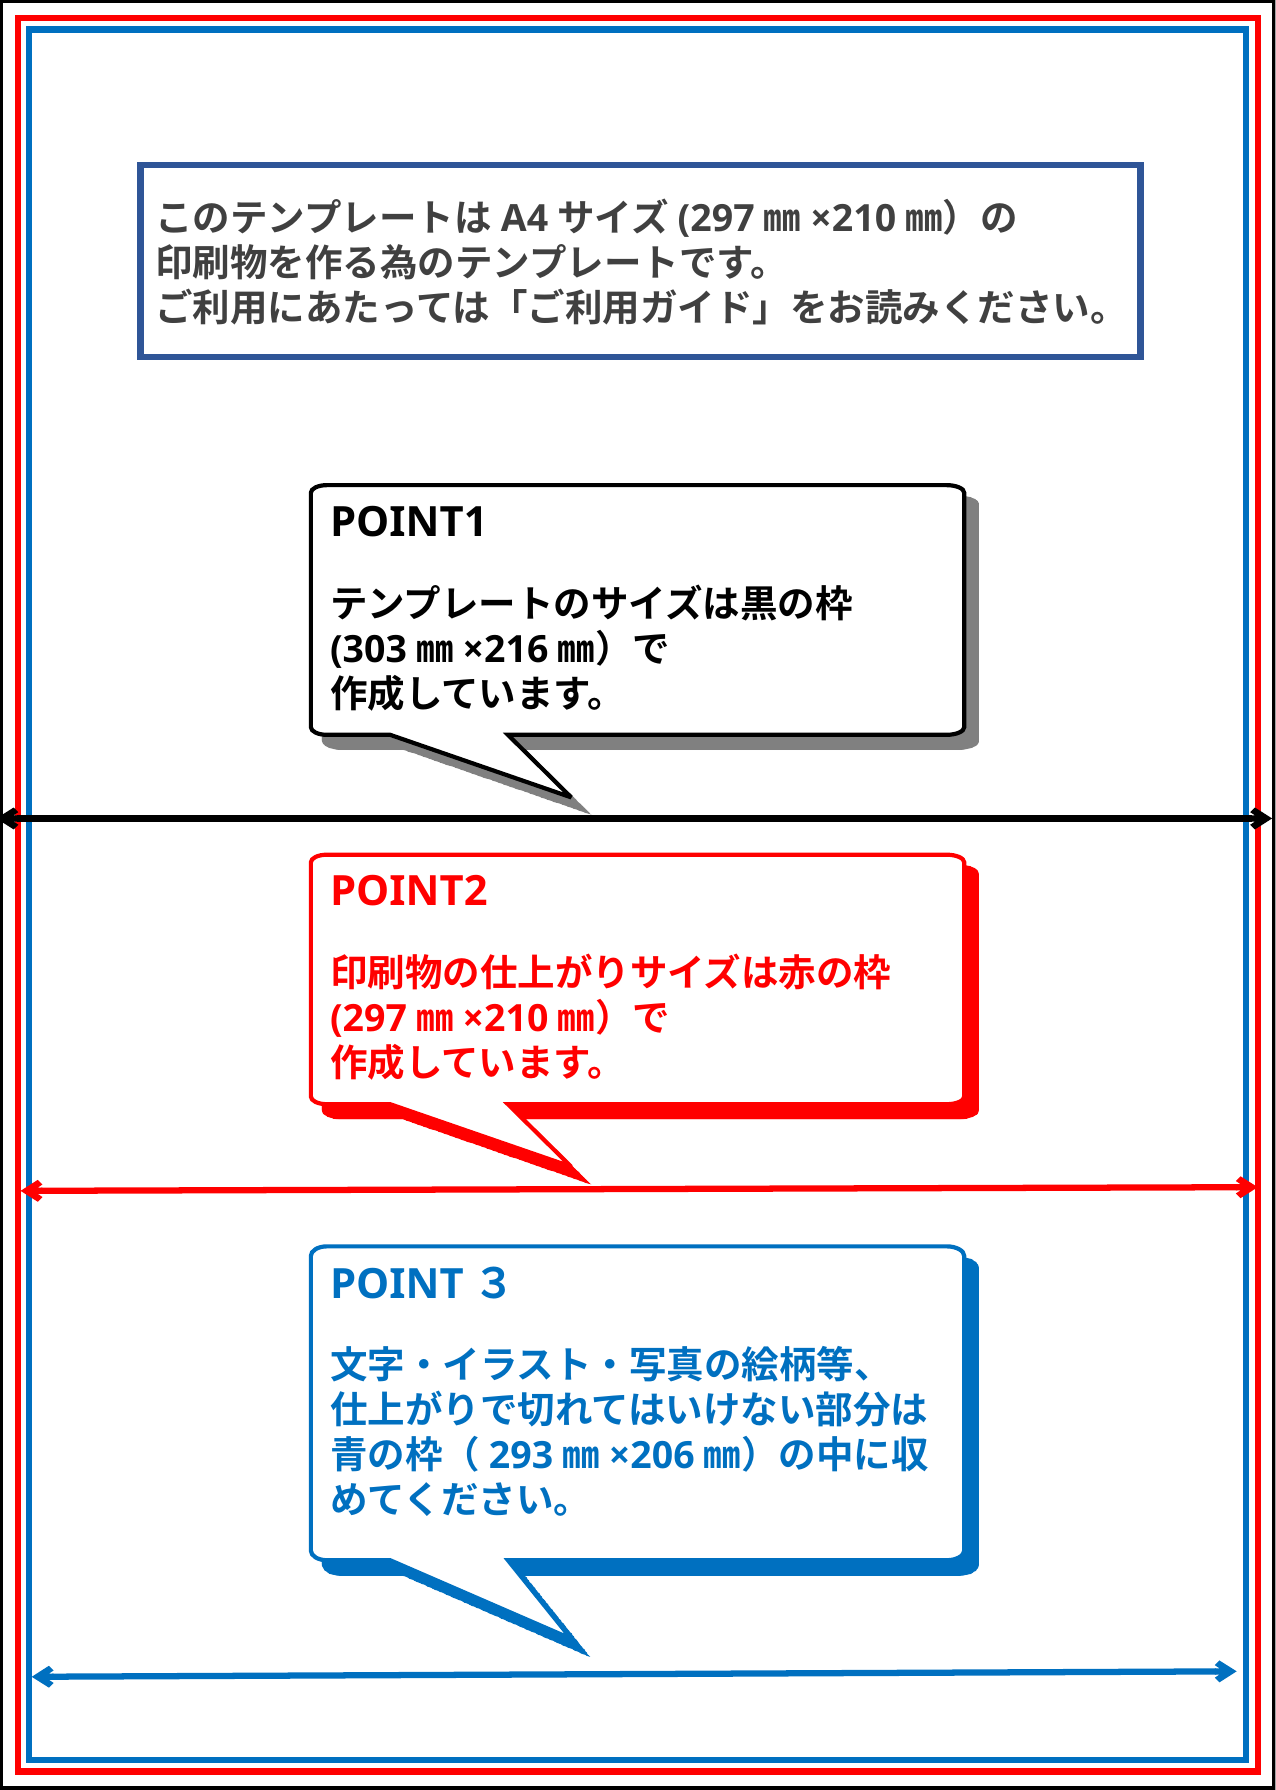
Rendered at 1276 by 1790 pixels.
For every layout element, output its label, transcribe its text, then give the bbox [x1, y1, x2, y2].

text_box POINT2 印刷物の仕上がりサイズは赤の枠(297㎜×210㎜）で 作成しています。 [310, 854, 965, 1167]
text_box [20, 1187, 1258, 1191]
text_box [17, 17, 1259, 815]
text_box POINT３ 文字・イラスト・写真の絵柄等、 仕上がりで切れてはいけない部分は 青の枠（293㎜×206㎜）の中に収めてください。 [310, 1246, 965, 1639]
text_box このテンプレートはA4サイズ(297㎜×210㎜）の 印刷物を作る為のテンプレートです。 ご利用にあたっては「ご利用ガイド」をお読みください。 [140, 164, 1142, 358]
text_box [31, 1671, 1237, 1677]
text_box [28, 1191, 1247, 1761]
text_box [17, 822, 1259, 1773]
text_box [28, 822, 1247, 1187]
text_box POINT1 テンプレートのサイズは黒の枠 (303㎜×216㎜）で 作成しています。 [310, 485, 965, 798]
text_box [0, 0, 1276, 1790]
text_box [28, 28, 1247, 815]
